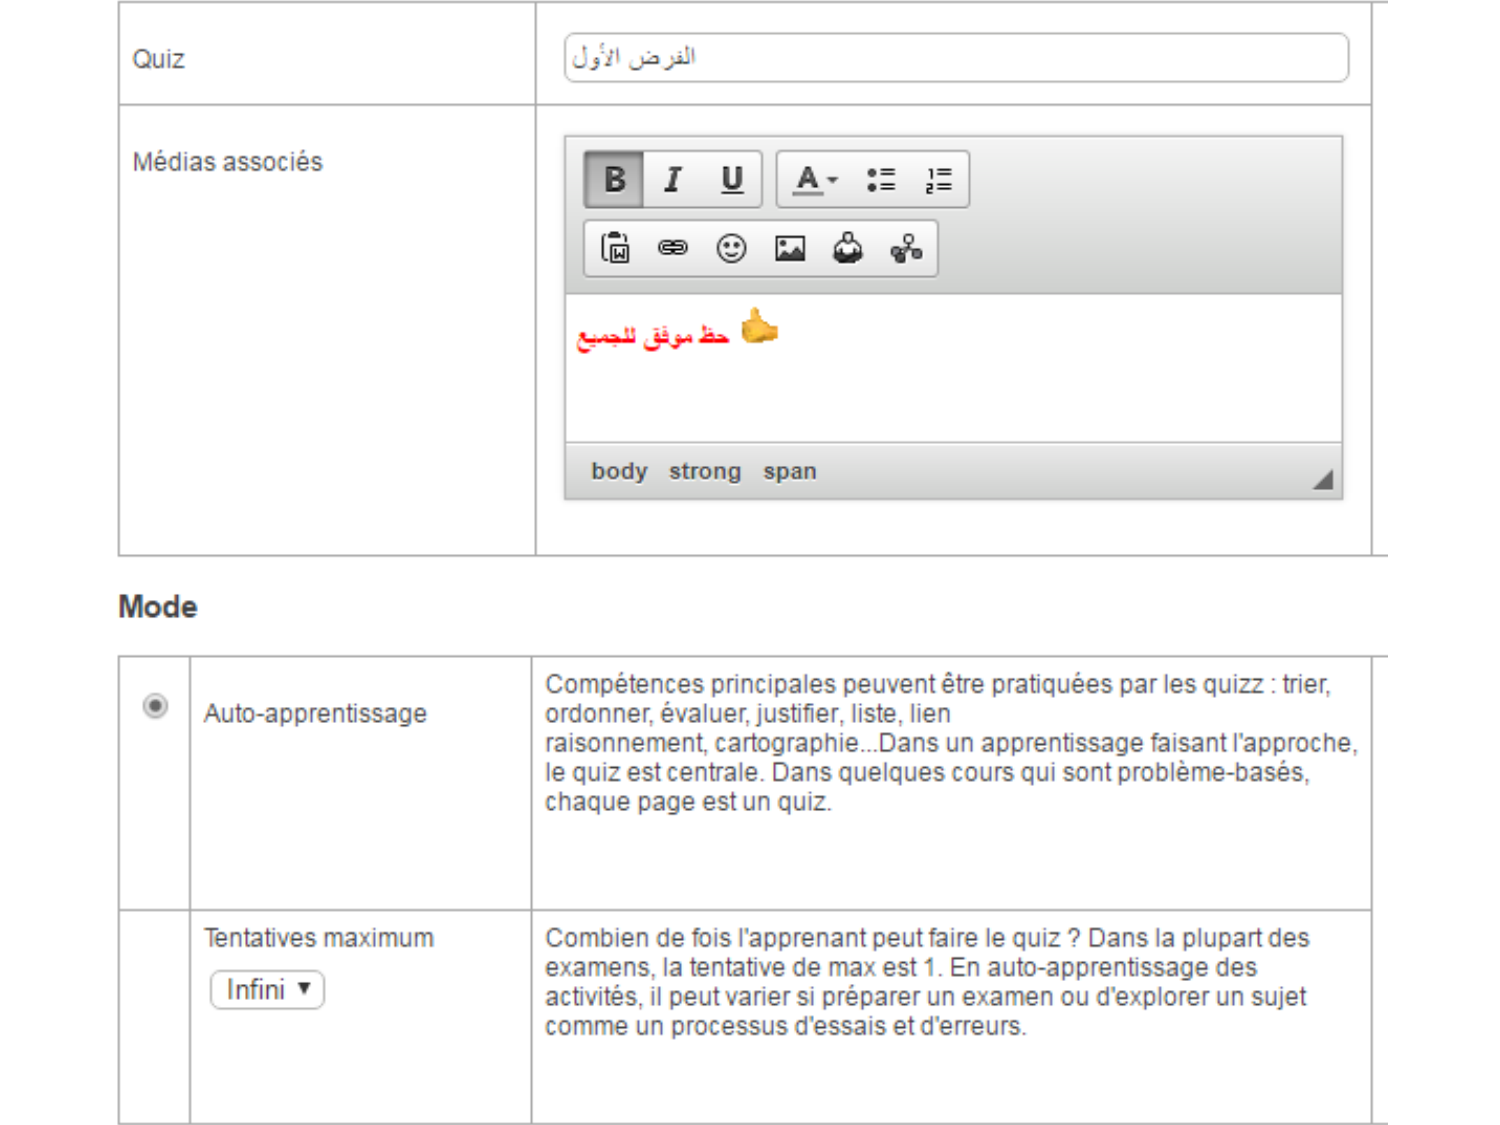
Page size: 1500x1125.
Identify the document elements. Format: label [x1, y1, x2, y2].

picture [111, 0, 1389, 1125]
